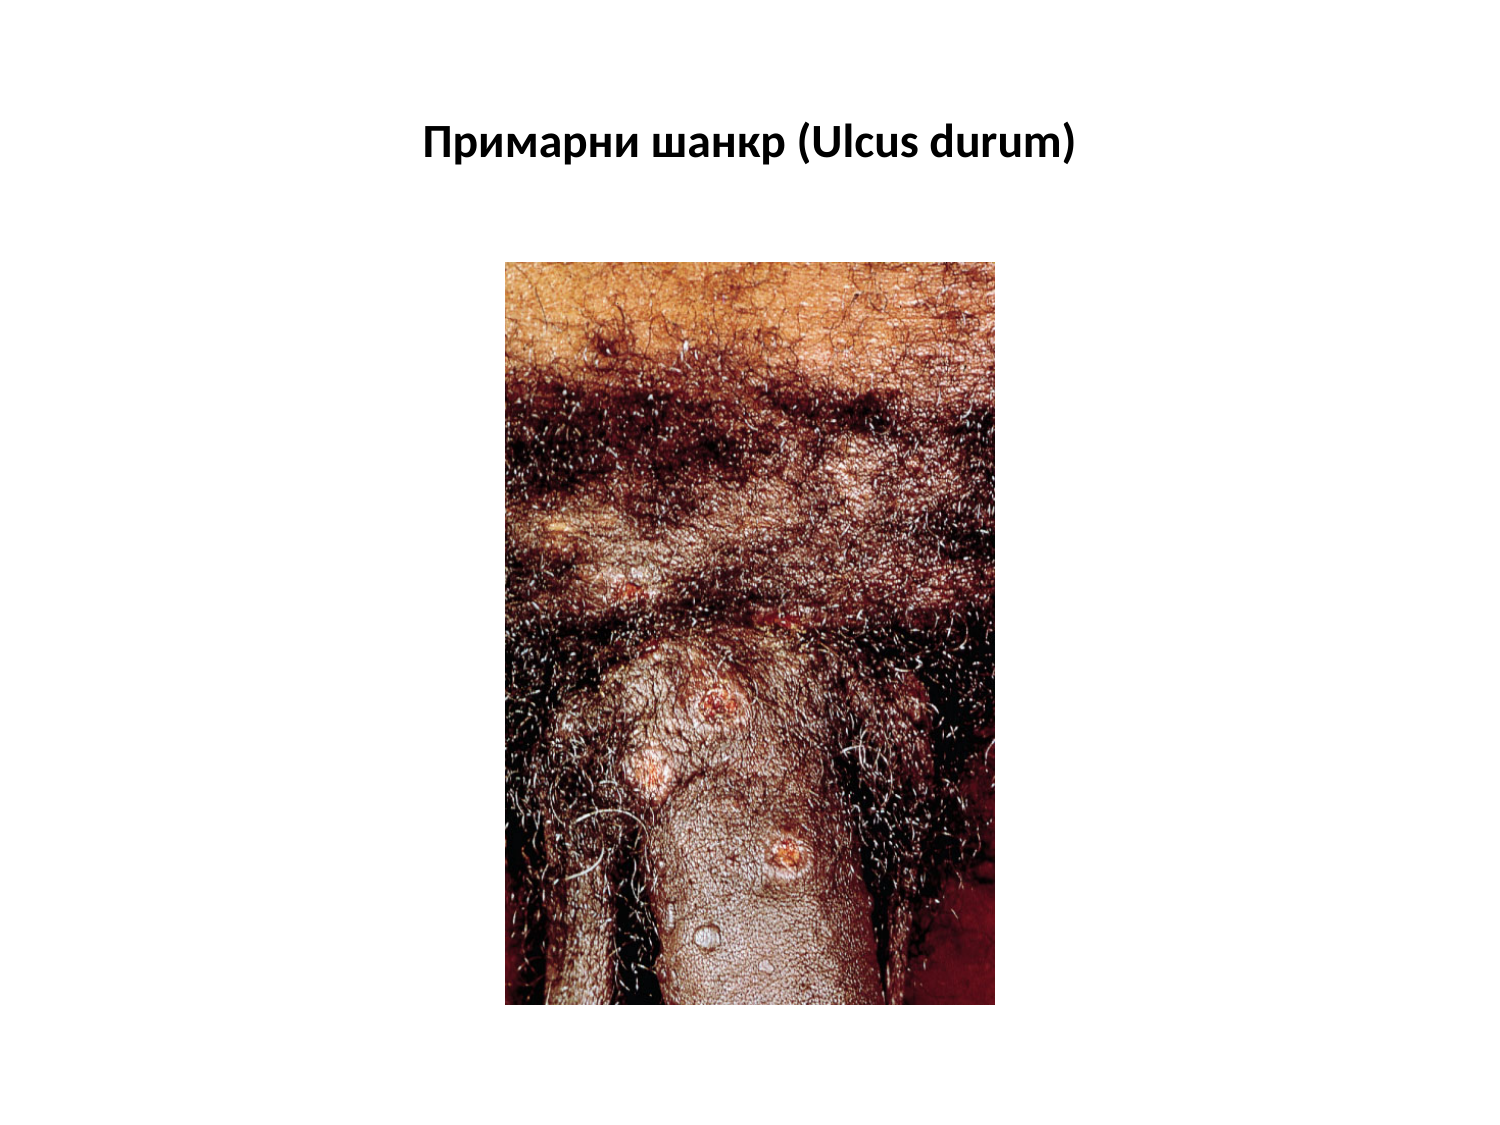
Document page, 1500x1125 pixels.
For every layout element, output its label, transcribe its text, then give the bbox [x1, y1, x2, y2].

title Примарни шанкр (Ulcus durum) [75, 45, 1425, 233]
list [505, 262, 995, 1006]
